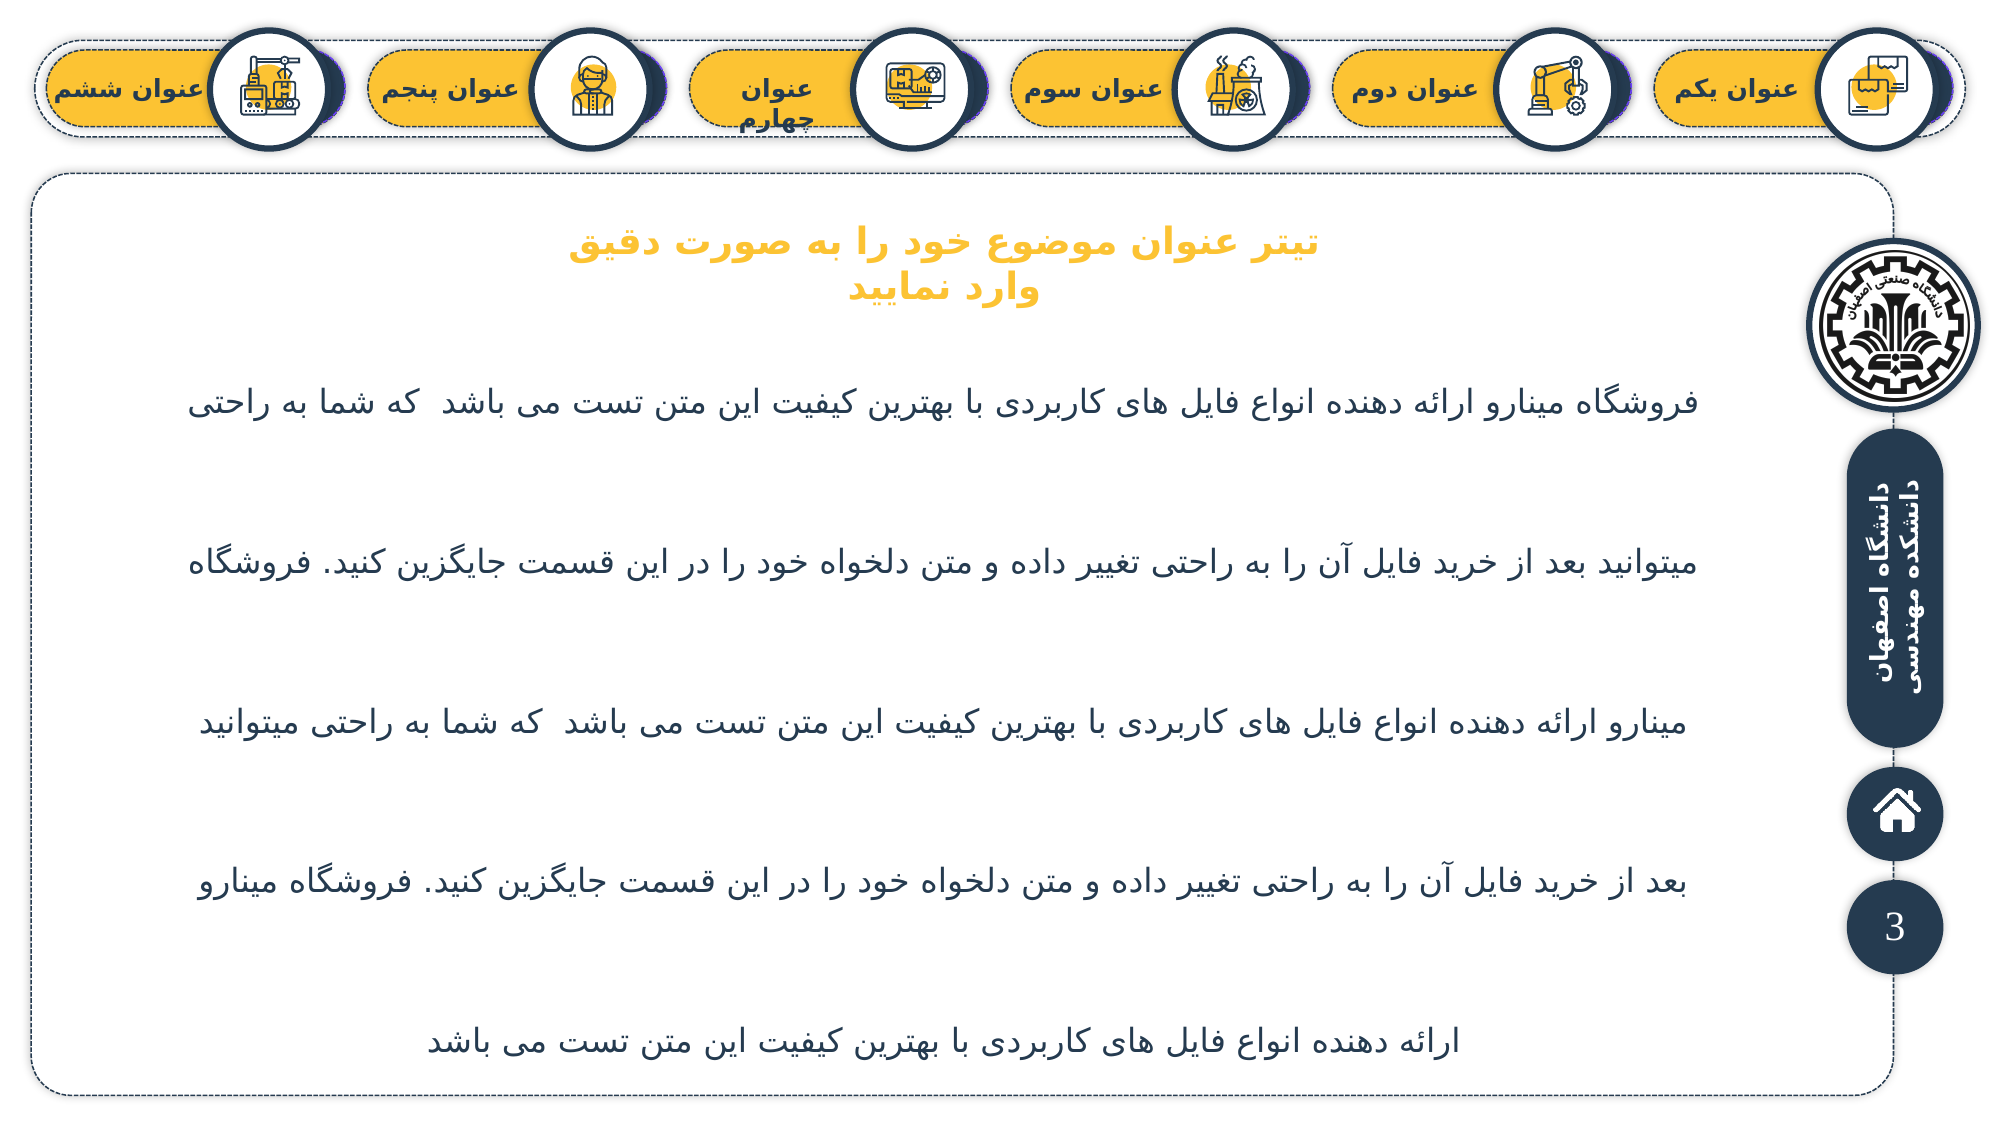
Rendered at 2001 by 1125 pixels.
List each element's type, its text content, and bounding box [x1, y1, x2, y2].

text_box [614, 75, 618, 100]
text_box عنوان یکم [1645, 65, 1829, 110]
picture [1819, 250, 1970, 402]
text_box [1207, 55, 1267, 116]
text_box تیتر عنوان موضوع خود را به صورت دقیق وارد نمایید [509, 209, 1379, 253]
slide_number 3 [1846, 891, 1944, 952]
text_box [572, 55, 614, 116]
text_box عنوان ششم [37, 65, 221, 110]
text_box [885, 62, 946, 109]
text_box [1527, 55, 1588, 116]
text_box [1848, 55, 1909, 116]
text_box فروشگاه مینارو ارائه دهنده انواع فایل های کاربردی با بهترین کیفیت این متن تست می باشد که شما به راحتی میتوانید بعد از خرید فایل آن را به راحتی تغییر داده و متن دلخواه خود را در این قسمت جایگزین کنید. فروشگاه مینارو ارائه دهنده انواع فایل های کاربردی با بهترین کیفیت این متن تست می باشد که شما به راحتی میتوانید بعد از خرید فایل آن را به راحتی تغییر داده و متن دلخواه خود را در این قسمت جایگزین کنید. فروشگاه مینارو ارائه دهنده انواع فایل های کاربردی با بهترین کیفیت این متن تست می باشد [159, 253, 1729, 1067]
text_box عنوان پنجم [358, 65, 543, 110]
text_box عنوان دوم [1323, 65, 1507, 110]
picture [1873, 786, 1921, 833]
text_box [240, 55, 301, 116]
text_box عنوان سوم [1002, 65, 1186, 110]
text_box عنوان چهارم [690, 65, 864, 140]
text_box دانشگاه اصفهان دانشکده مهندسی [1855, 426, 1931, 748]
